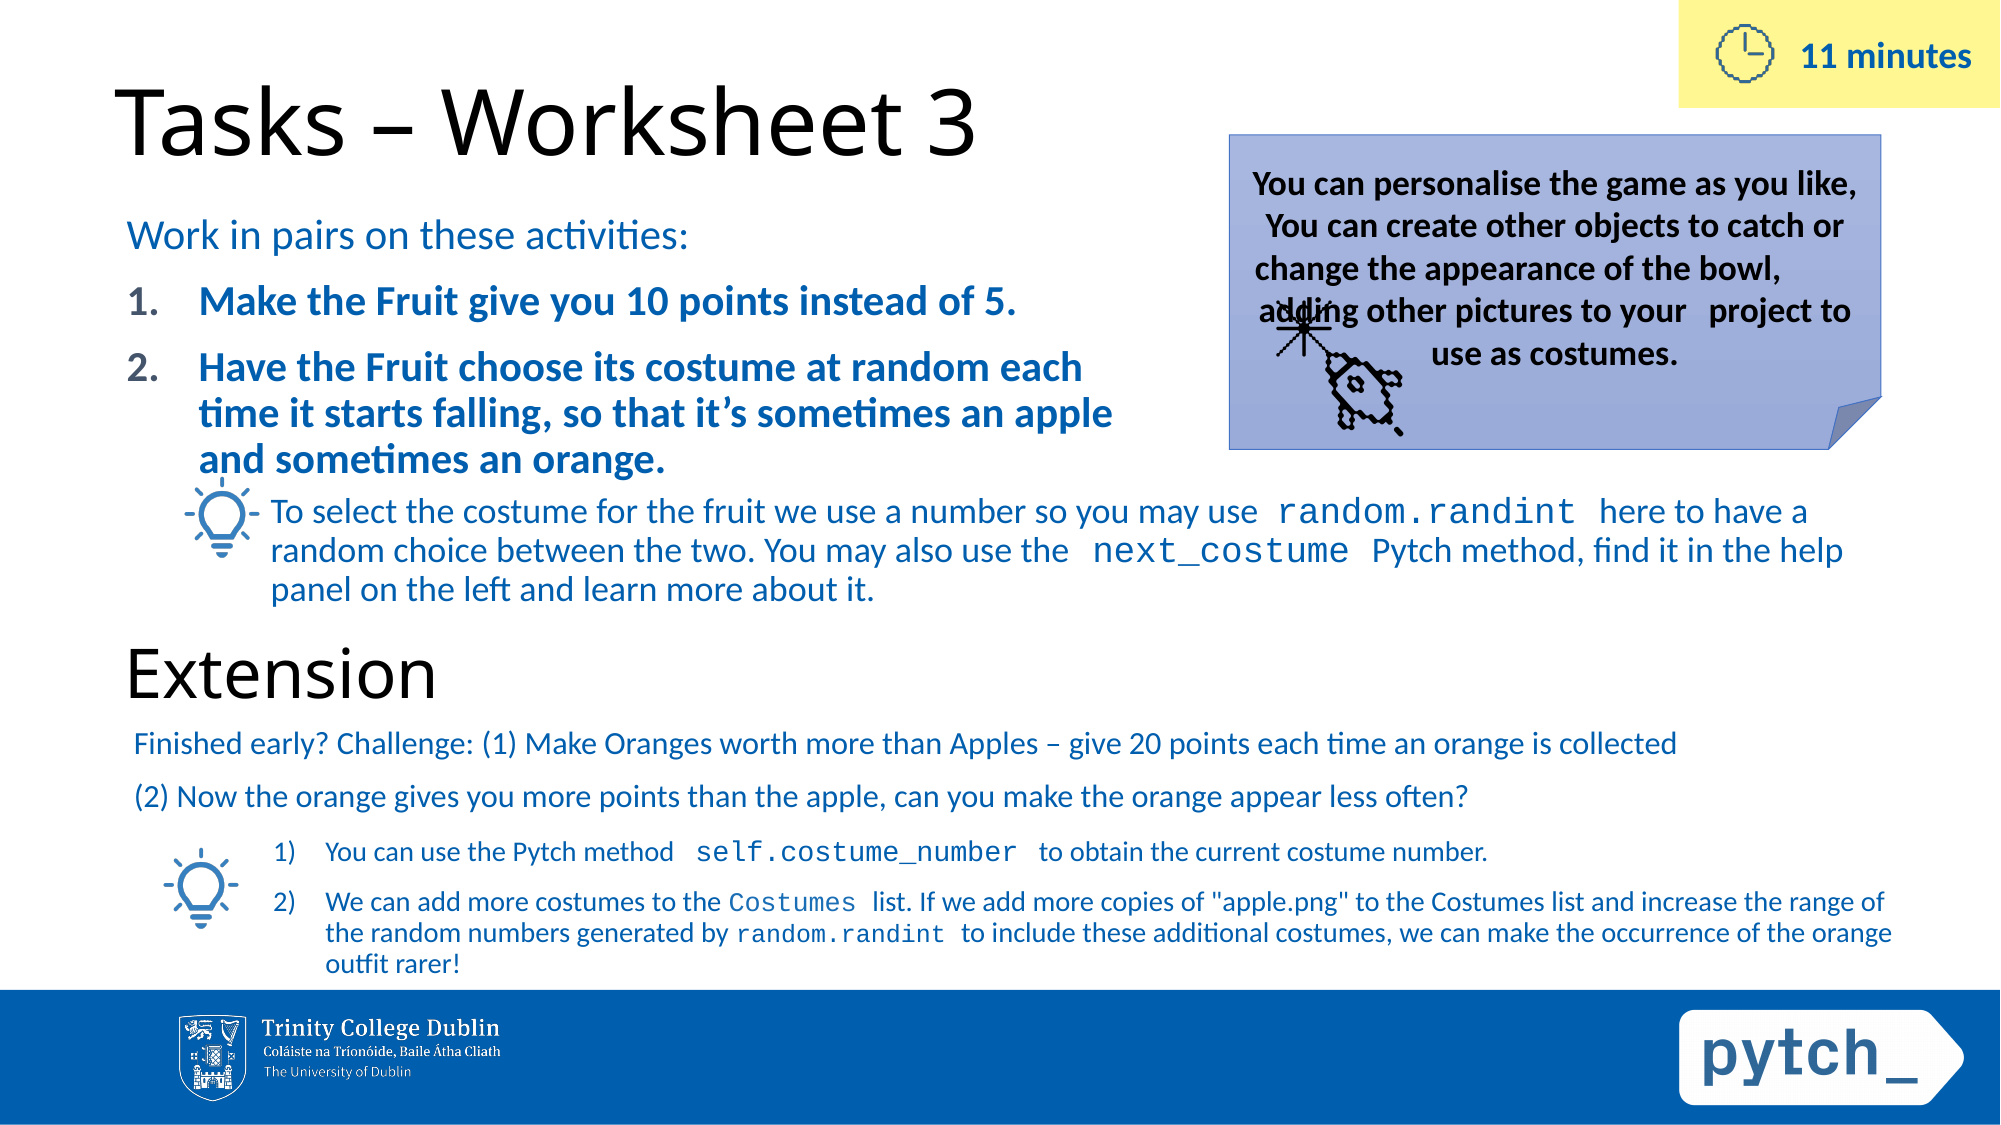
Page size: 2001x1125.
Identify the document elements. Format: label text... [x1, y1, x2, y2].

title Tasks – Worksheet 3 [99, 17, 1825, 235]
picture [177, 473, 267, 563]
picture [178, 1014, 502, 1102]
text_box Extension [109, 631, 1835, 722]
picture [1590, 894, 2001, 1125]
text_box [1229, 134, 1881, 471]
picture [156, 844, 246, 934]
text_box Finished early? Challenge: (1) Make Oranges worth more than Apples – give 20 points each time an orange is collected (2) Now the orange gives you more points than the apple, can you make the orange appear less often? You can use the Pytch method self.costume_number to obtain the current costume number. We can add more costumes to the Costumes list. If we add more copies of "apple.png" to the Costumes list and increase the range of the random numbers generated by random.randint to include these additional costumes, we can make the occurrence of the orange outfit rarer! [118, 719, 1921, 988]
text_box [1678, 0, 2000, 108]
list Work in pairs on these activities: Make the Fruit give you 10 points instead of 5. Have the Fruit choose its costume at random each time it starts falling, so that it’s sometimes an apple and sometimes an orange. To select the costume for the fruit we use a number so you may use random.randint here to have a random choice between the two. You may also use the next_costume Pytch method, find it in the help panel on the left and learn more about it. [111, 205, 1874, 621]
